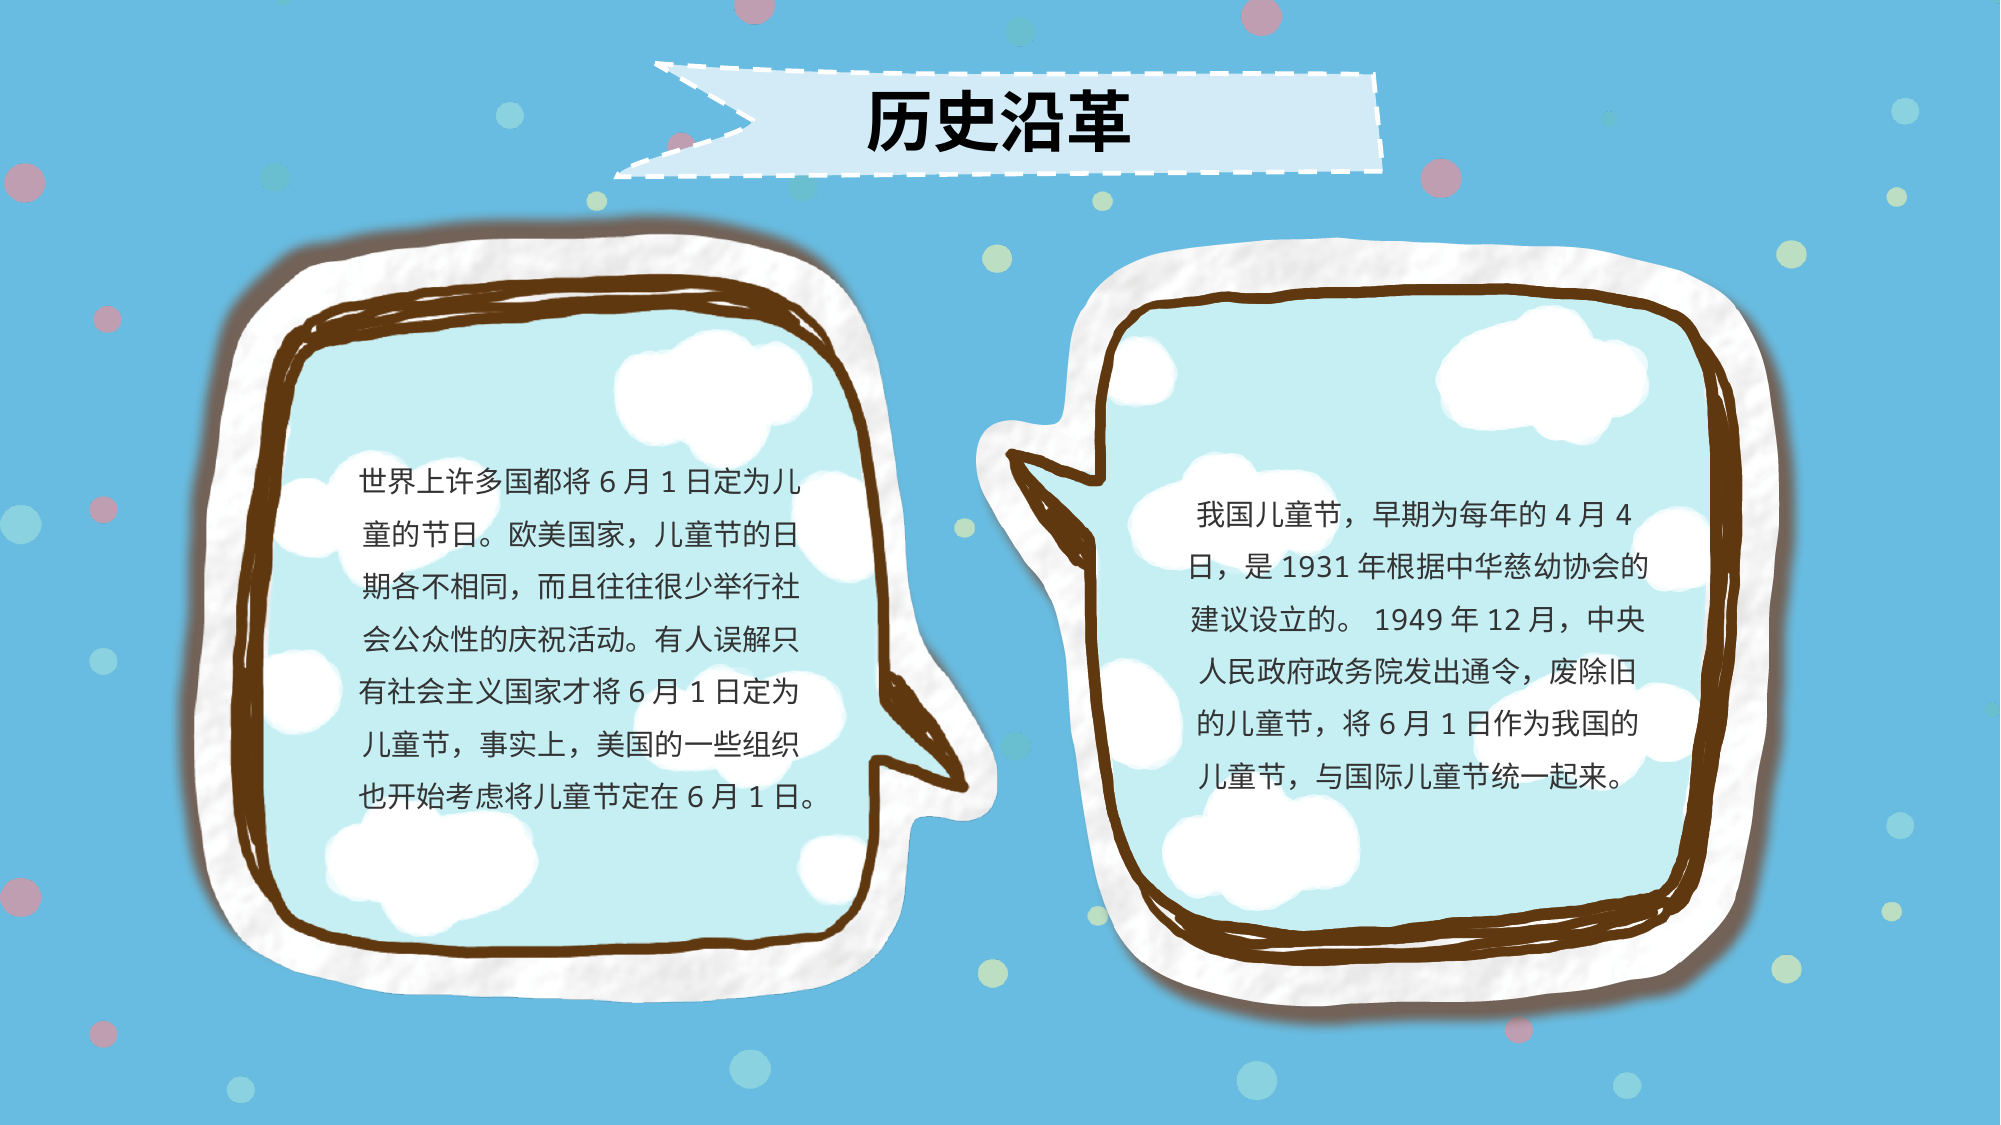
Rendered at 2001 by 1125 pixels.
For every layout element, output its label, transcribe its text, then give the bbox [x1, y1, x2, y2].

picture [0, 0, 2001, 1103]
text_box 历史沿革 [807, 72, 1193, 168]
text_box [615, 62, 1385, 178]
